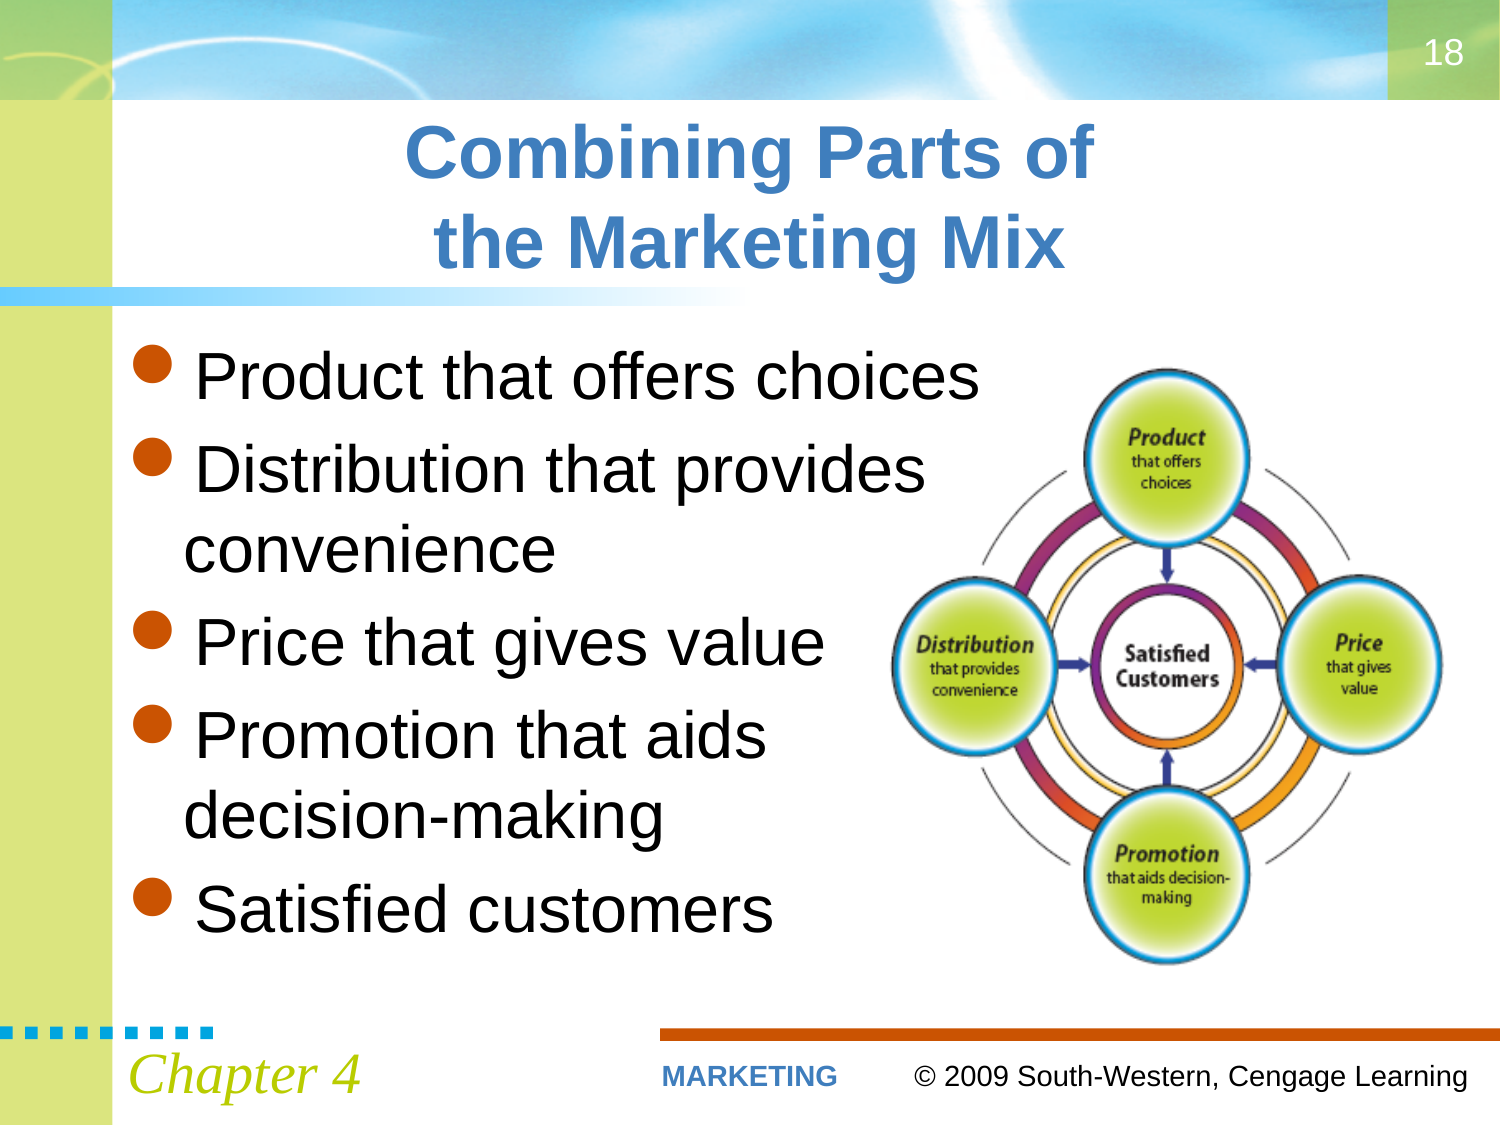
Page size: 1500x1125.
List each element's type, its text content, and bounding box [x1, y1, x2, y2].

title Combining Parts of the Marketing Mix [112, 99, 1388, 288]
picture [887, 362, 1452, 973]
slide_number 18 [1387, 0, 1500, 101]
list Product that offers choices Distribution that provides convenience Price that gives value Promotion that aids decision-making Satisfied customers [112, 324, 1026, 1001]
footer Chapter 4 [112, 1012, 638, 1113]
